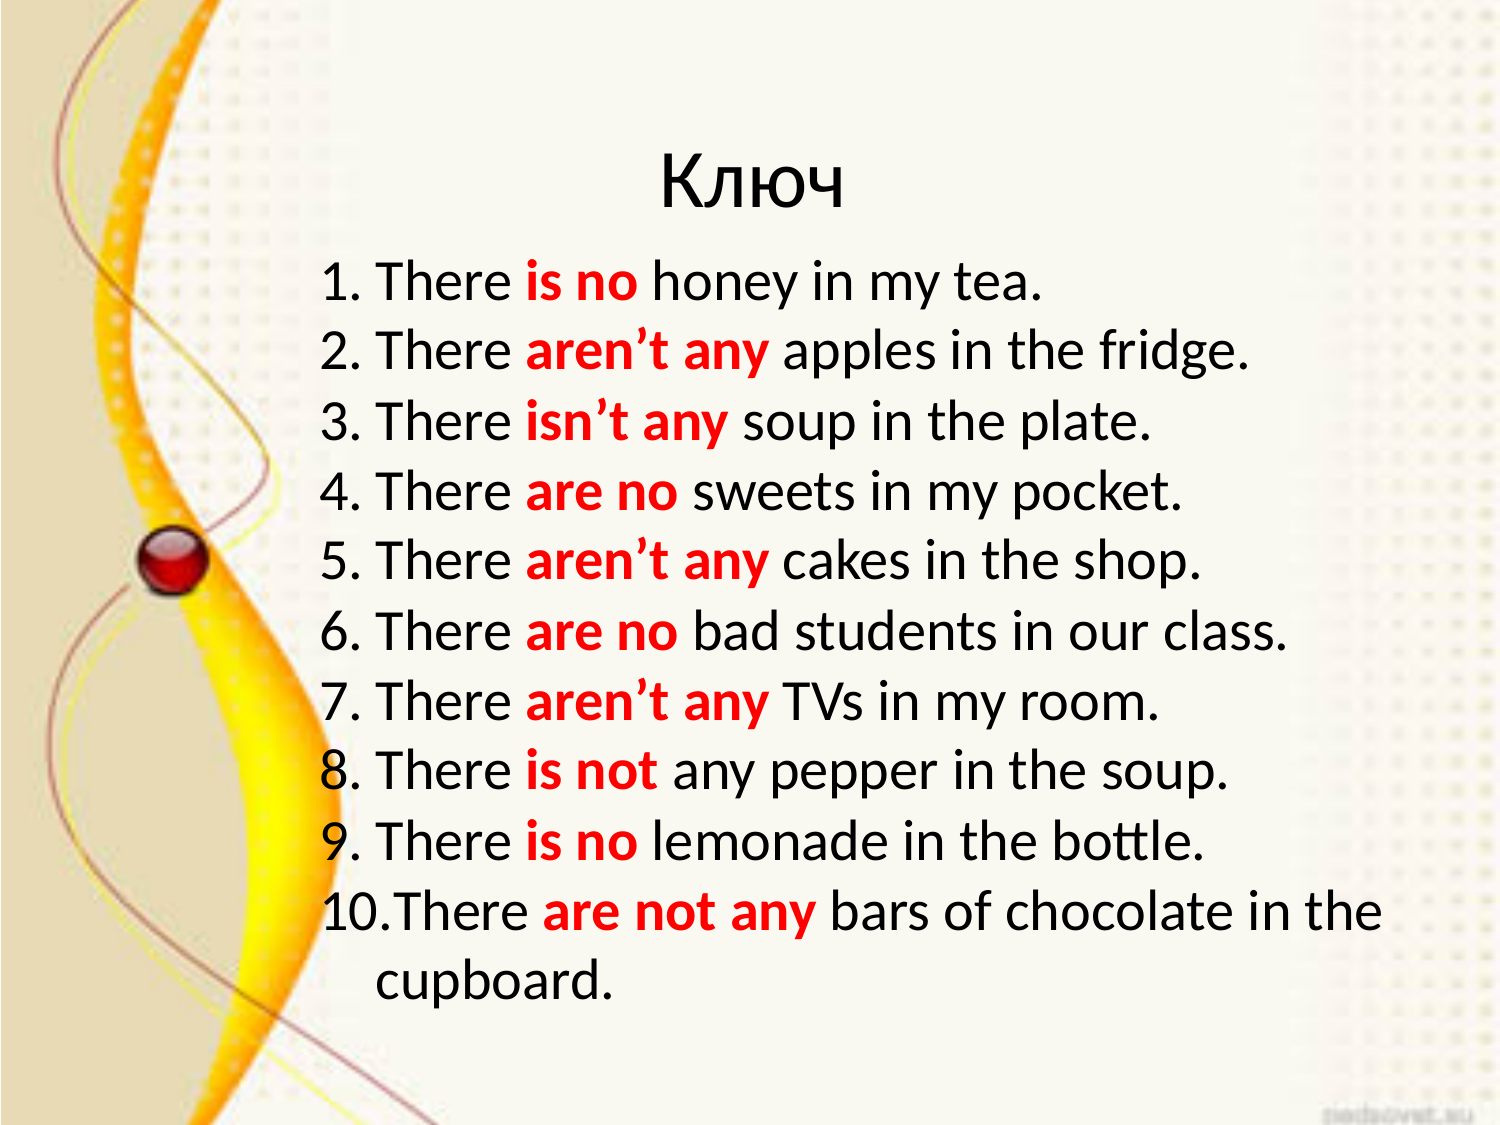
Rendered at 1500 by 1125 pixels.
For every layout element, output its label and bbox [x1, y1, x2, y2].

list [1, 0, 1500, 1125]
